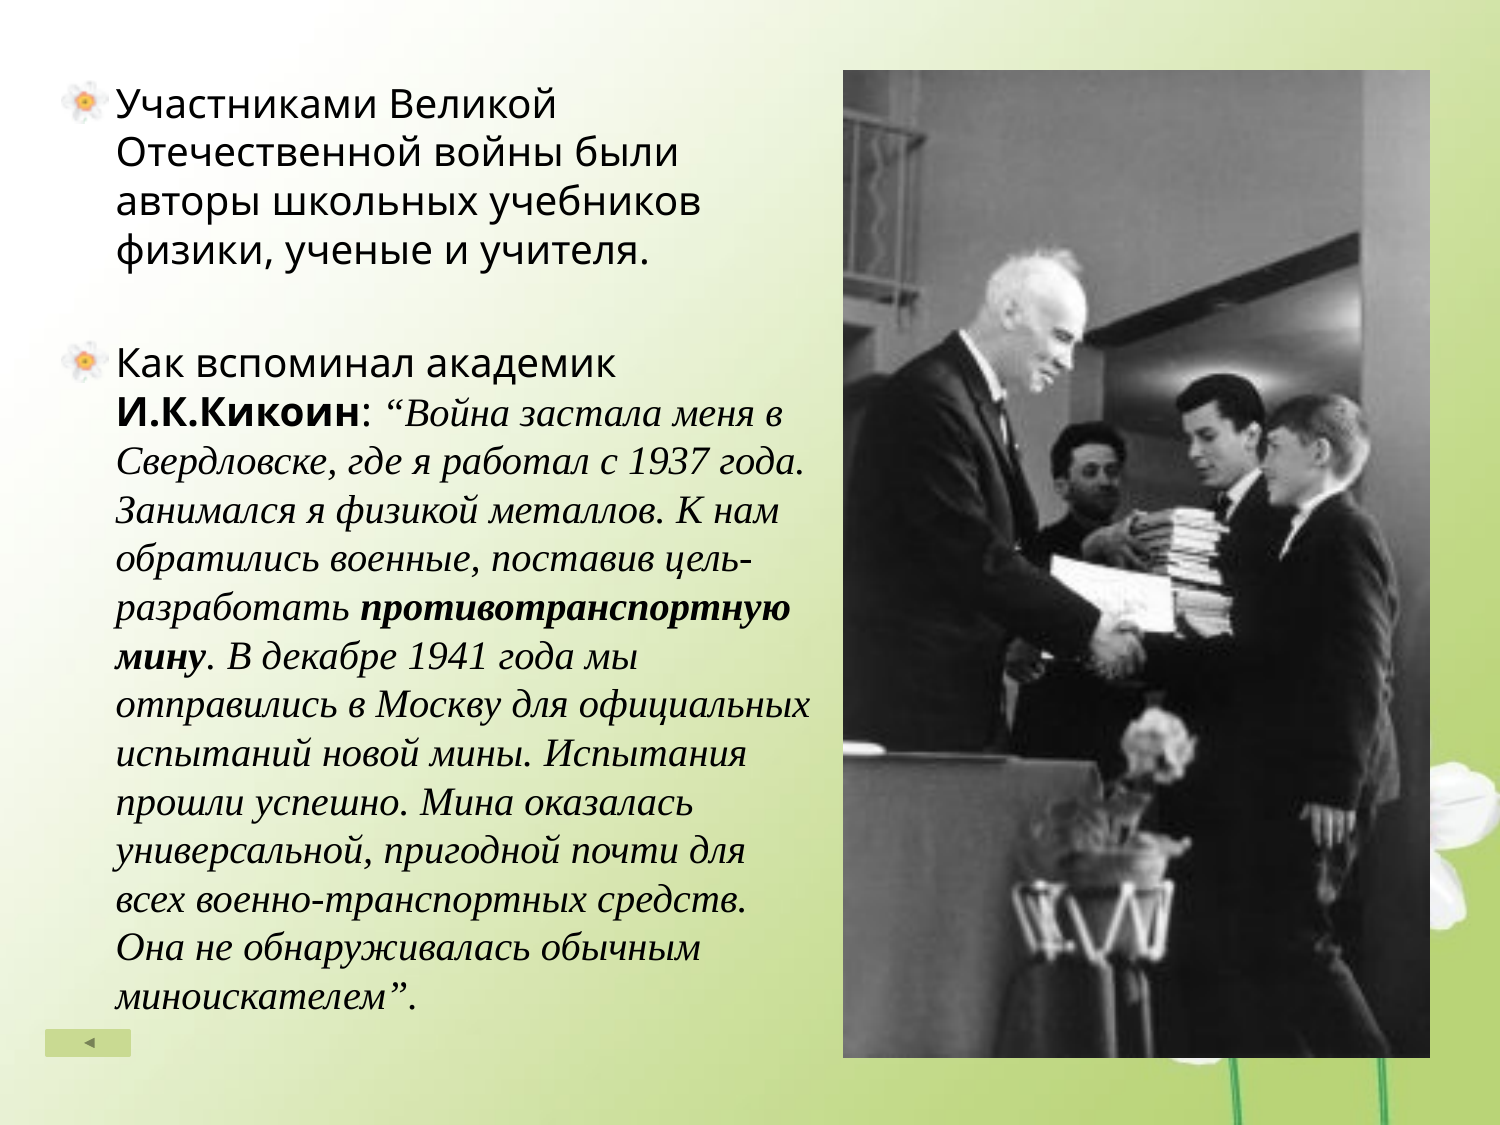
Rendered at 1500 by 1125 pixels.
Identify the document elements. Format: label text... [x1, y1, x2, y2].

picture [0, 0, 1500, 1125]
text_box [45, 1029, 131, 1057]
list Участниками Великой Отечественной войны были авторы школьных учебников физики, ученые и учителя. Как вспоминал академик И.К.Кикоин: “Война застала меня в Свердловске, где я работал с 1937 года. Занимался я физикой металлов. К нам обратились военные, поставив цель- разработать противотранспортную мину. В декабре 1941 года мы отправились в Москву для официальных испытаний новой мины. Испытания прошли успешно. Мина оказалась универсальной, пригодной почти для всех военно-транспортных средств. Она не обнаруживалась обычным миноискателем”. [46, 70, 828, 1055]
